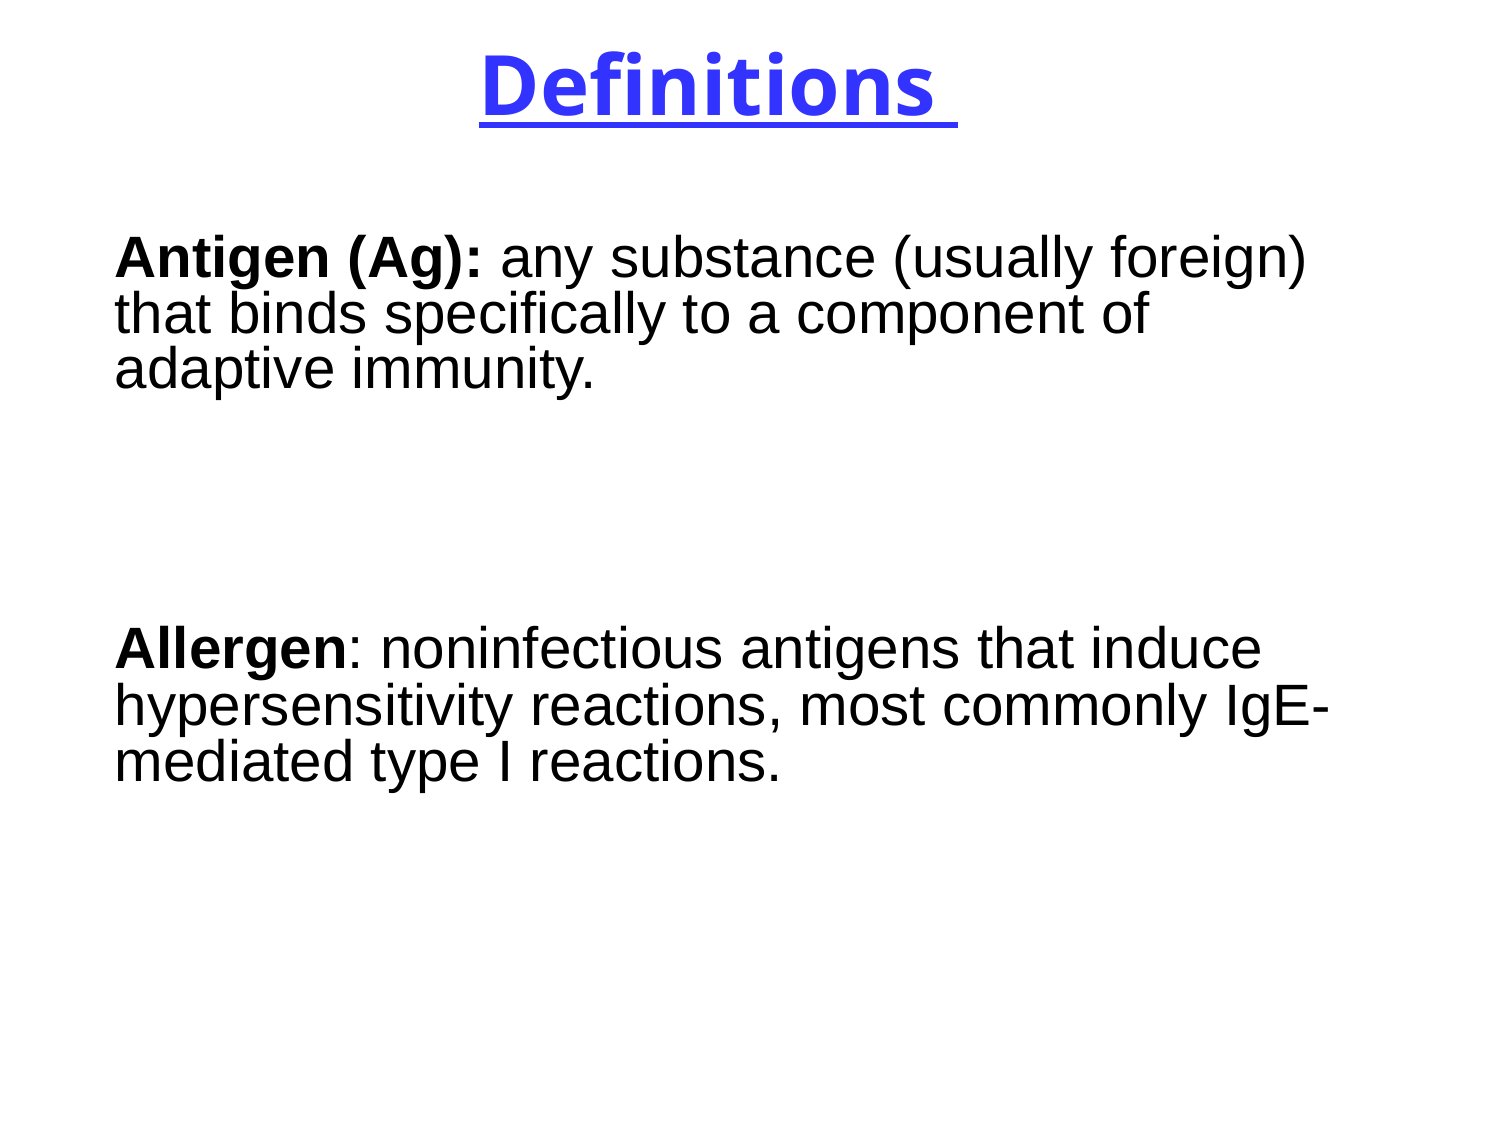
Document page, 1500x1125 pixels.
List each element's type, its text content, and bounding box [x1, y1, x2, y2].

text_box Antigen (Ag): any substance (usually foreign) that binds specifically to a component of adaptive immunity. Allergen: noninfectious antigens that induce hypersensitivity reactions, most commonly IgE-mediated type I reactions. [99, 224, 1400, 968]
text_box Definitions [187, 24, 1250, 140]
